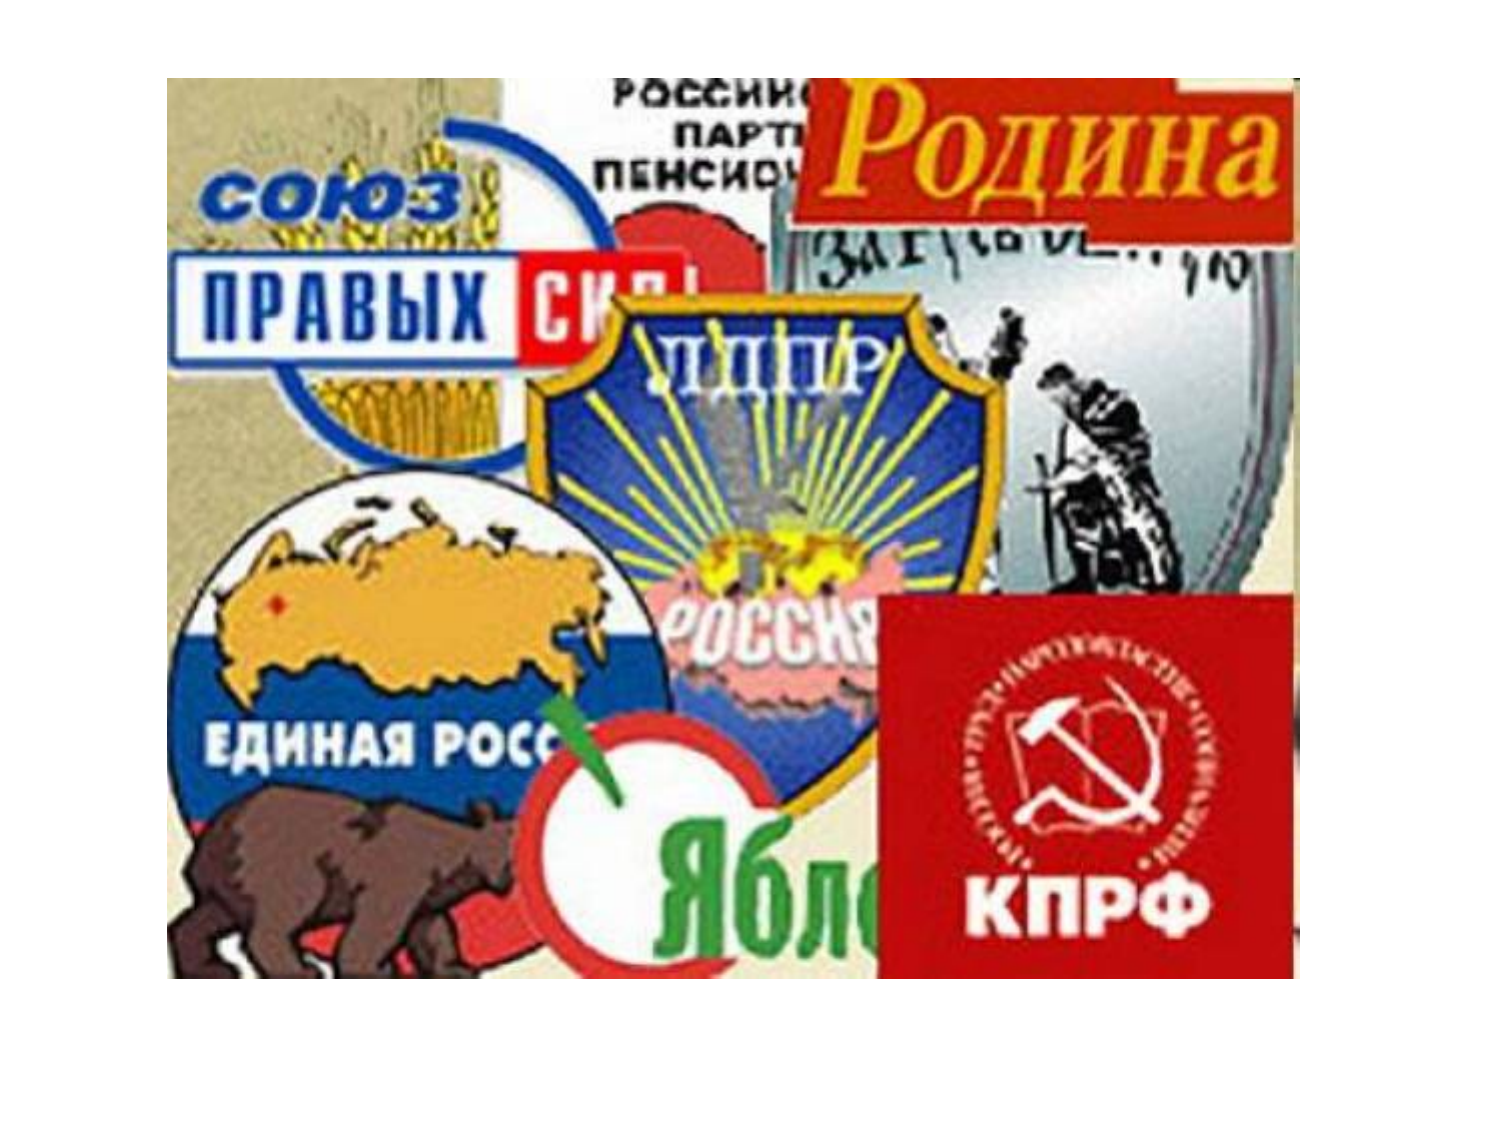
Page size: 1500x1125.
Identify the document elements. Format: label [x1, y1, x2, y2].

picture [167, 77, 1300, 979]
